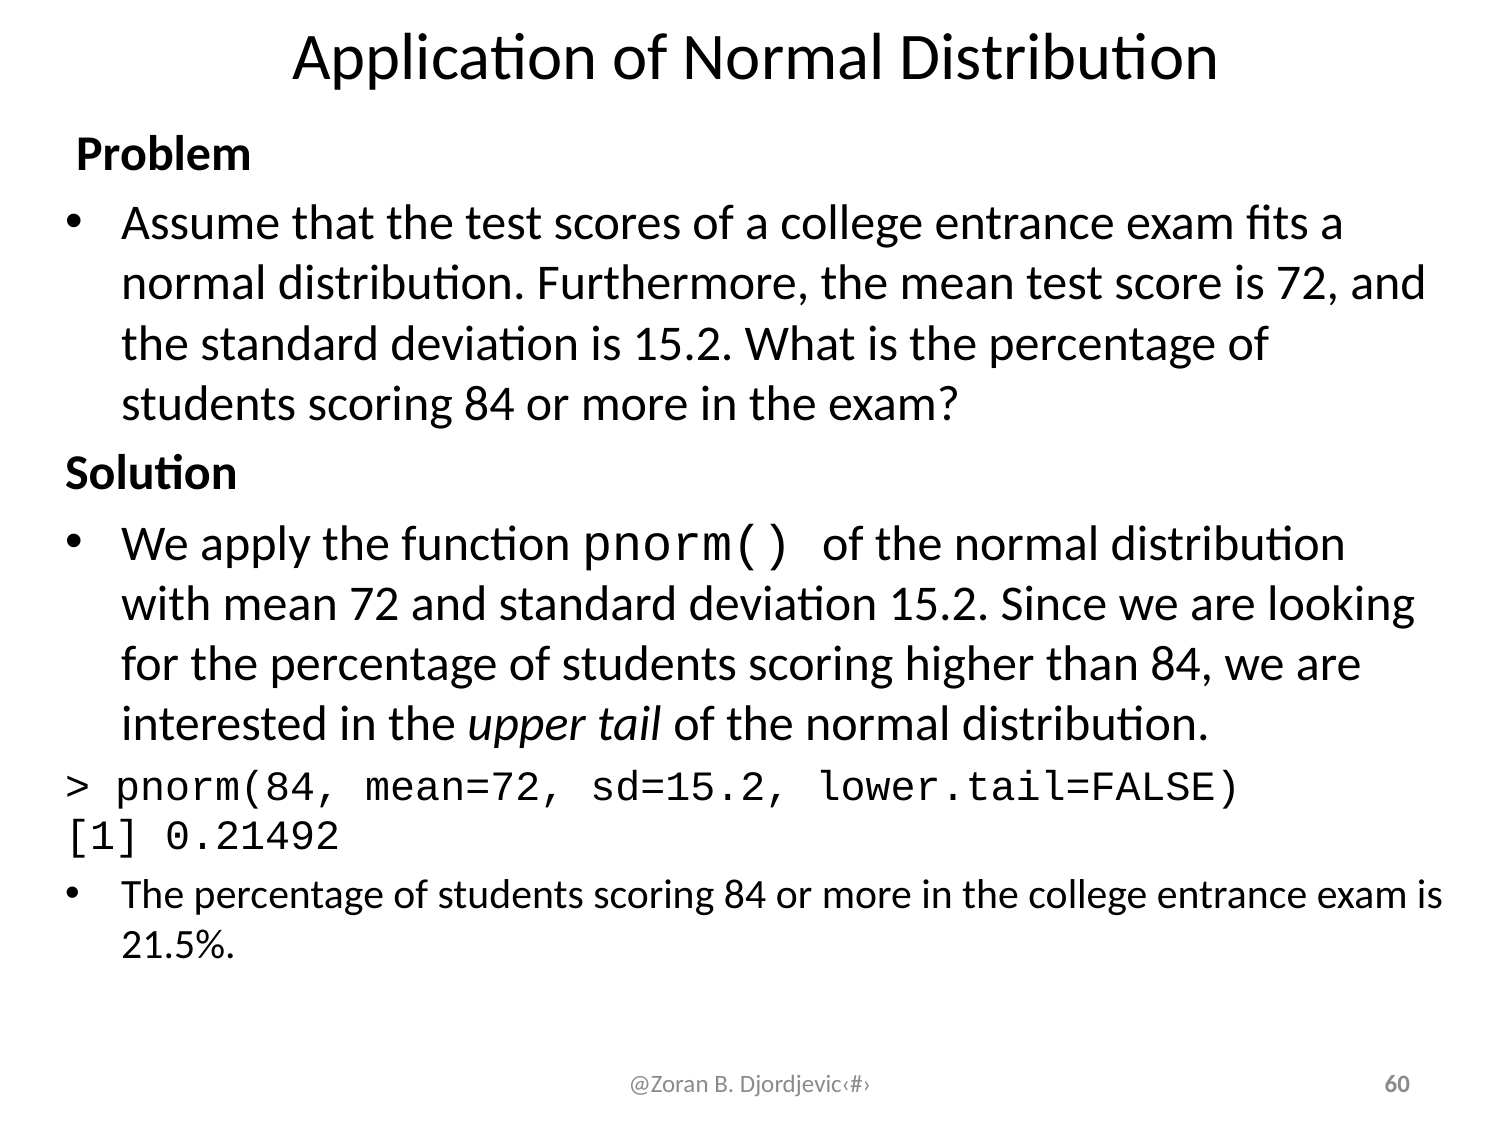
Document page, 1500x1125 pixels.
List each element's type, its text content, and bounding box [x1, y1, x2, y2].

list Problem Assume that the test scores of a college entrance exam fits a normal distribution. Furthermore, the mean test score is 72, and the standard deviation is 15.2. What is the percentage of students scoring 84 or more in the exam? Solution We apply the function pnorm() of the normal distribution with mean 72 and standard deviation 15.2. Since we are looking for the percentage of students scoring higher than 84, we are interested in the upper tail of the normal distribution. > pnorm(84, mean=72, sd=15.2, lower.tail=FALSE) [1] 0.21492 The percentage of students scoring 84 or more in the college entrance exam is 21.5%. [50, 112, 1463, 1050]
title Application of Normal Distribution [50, 2, 1463, 103]
footer @Zoran B. Djordjevic‹#› [512, 1062, 988, 1103]
slide_number 60 [1074, 1062, 1425, 1103]
